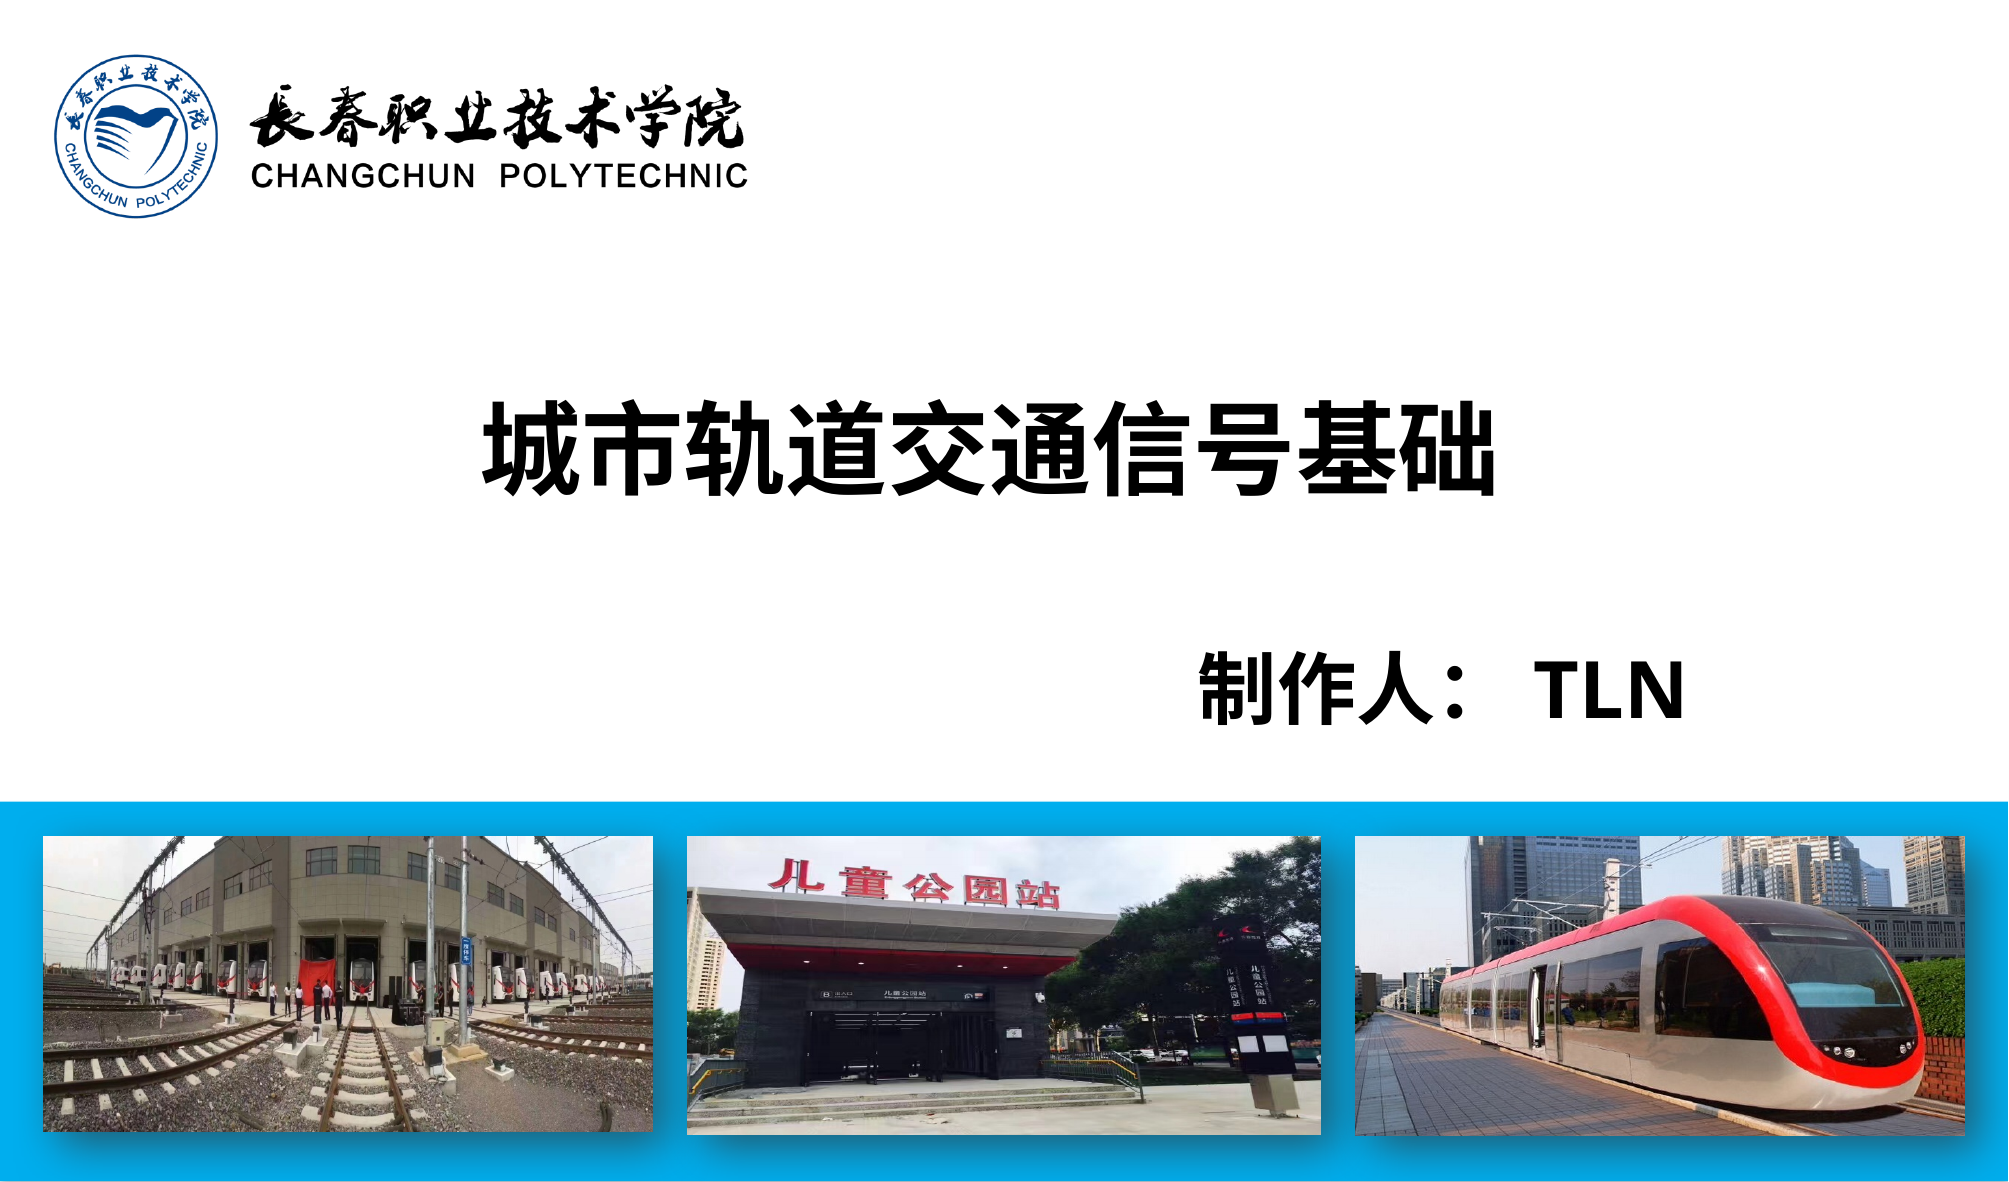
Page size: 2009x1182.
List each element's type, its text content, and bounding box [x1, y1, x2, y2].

picture [44, 837, 653, 1132]
text_box [34, 827, 2004, 1174]
picture [19, 51, 782, 222]
text_box 城市轨道交通信号基础 [183, 344, 1796, 518]
text_box [0, 799, 2008, 1182]
text_box 制作人：TLN [910, 578, 1977, 795]
picture [688, 837, 1321, 1135]
picture [1356, 837, 1966, 1136]
